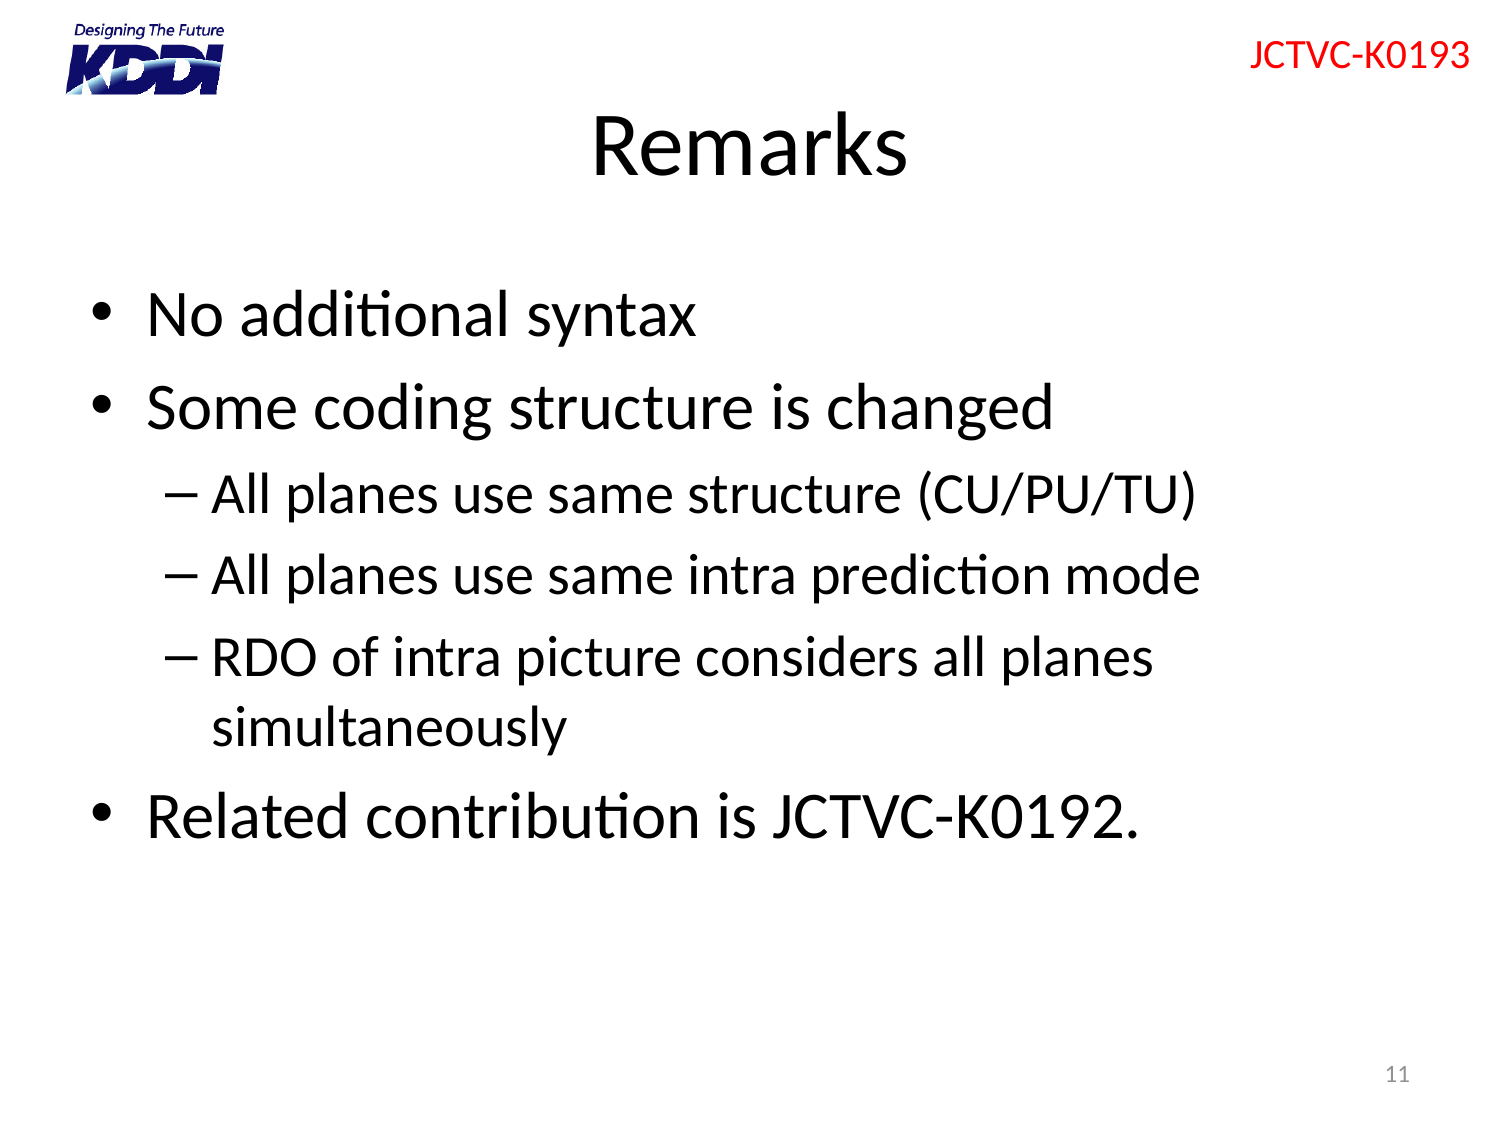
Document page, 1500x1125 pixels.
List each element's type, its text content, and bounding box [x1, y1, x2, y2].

slide_number 11 [1074, 1042, 1425, 1103]
title Remarks [74, 44, 1426, 233]
list No additional syntax Some coding structure is changed All planes use same structure (CU/PU/TU) All planes use same intra prediction mode RDO of intra picture considers all planes simultaneously Related contribution is JCTVC-K0192. [74, 262, 1426, 1006]
picture [61, 18, 236, 100]
